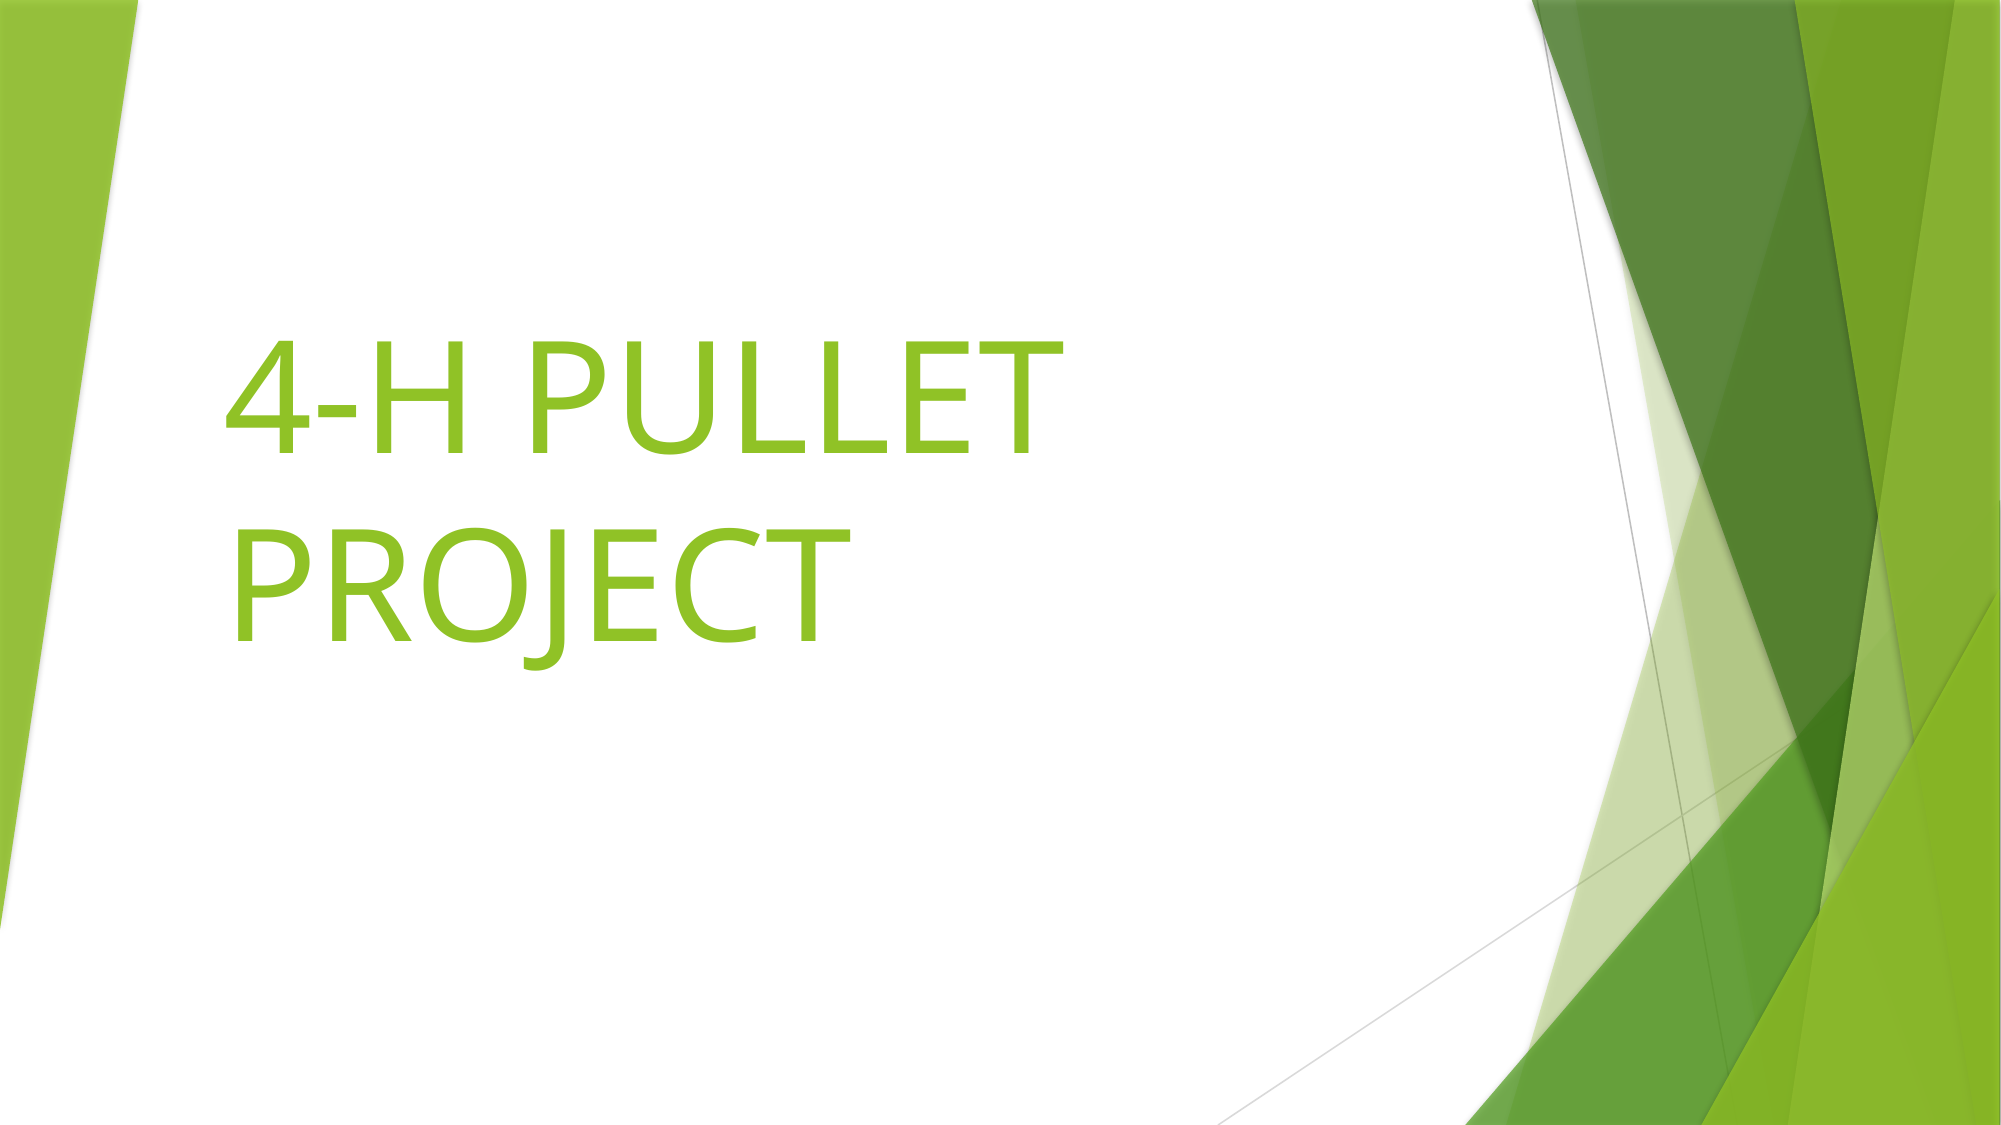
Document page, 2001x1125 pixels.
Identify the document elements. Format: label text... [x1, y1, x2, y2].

title 4-H PULLET PROJECT [208, 234, 1601, 680]
